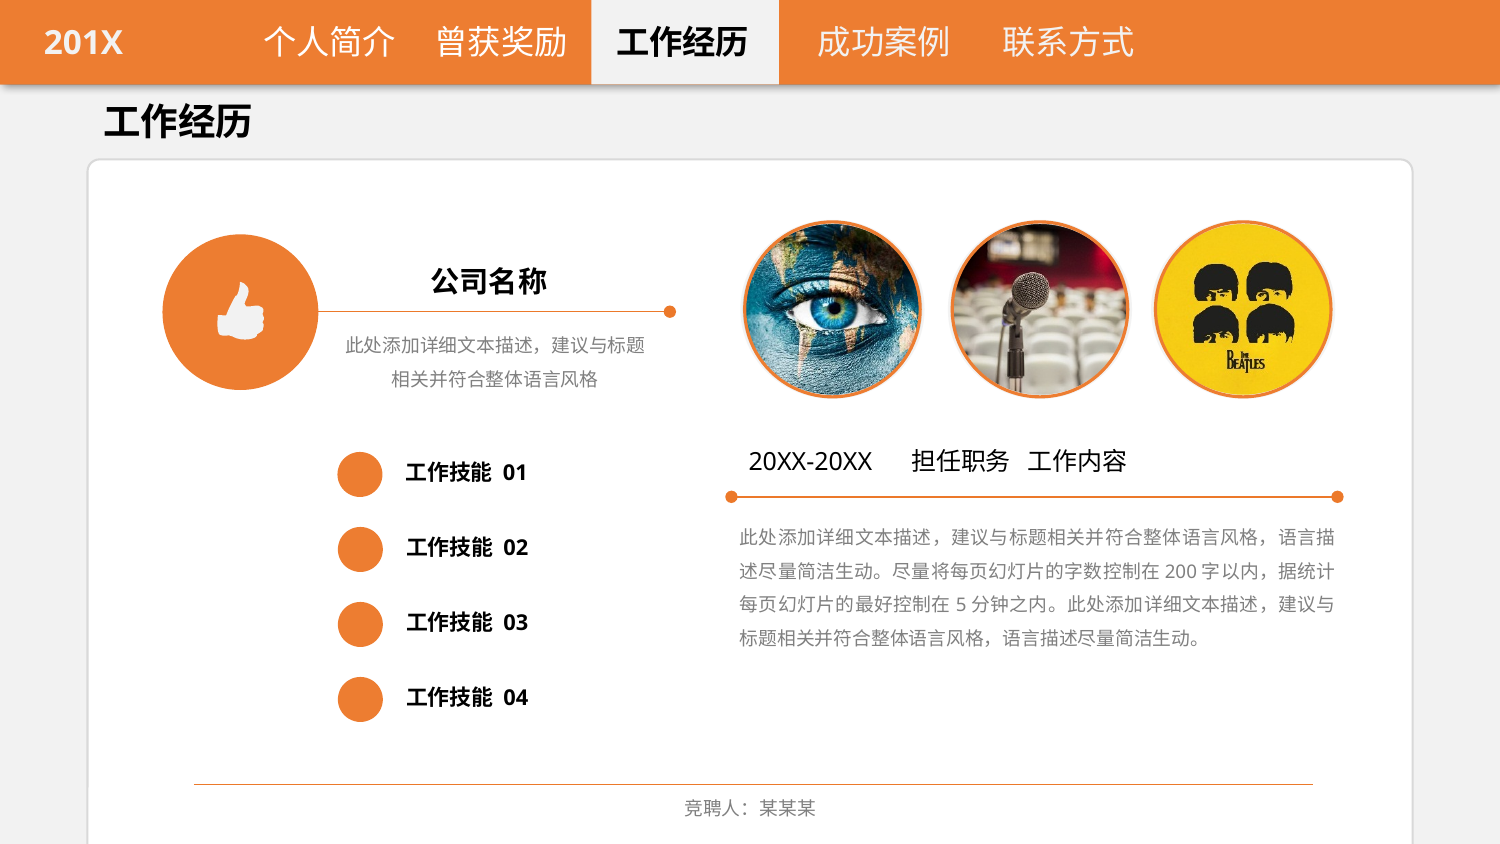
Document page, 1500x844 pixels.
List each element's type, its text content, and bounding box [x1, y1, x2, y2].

text_box 公司名称 [415, 256, 563, 306]
text_box 成功案例 [803, 14, 966, 69]
text_box [335, 524, 385, 575]
text_box 工作技能 04 [391, 676, 544, 718]
text_box 201X [29, 14, 139, 69]
text_box 工作经历 [601, 14, 764, 69]
text_box [335, 599, 385, 650]
text_box 工作技能 02 [391, 526, 544, 568]
text_box 20XX-20XX 担任职务 工作内容 [733, 437, 1143, 483]
text_box 此处添加详细文本描述，建议与标题相关并符合整体语言风格，语言描述尽量简洁生动。尽量将每页幻灯片的字数控制在200字以内，据统计每页幻灯片的最好控制在5分钟之内。此处添加详细文本描述，建议与标题相关并符合整体语言风格，语言描述尽量简洁生动。 [725, 507, 1350, 657]
text_box 曾获奖励 [419, 14, 583, 70]
text_box 此处添加详细文本描述，建议与标题相关并符合整体语言风格 [321, 318, 669, 398]
text_box [335, 449, 385, 500]
text_box 竞聘人：某某某 [669, 788, 831, 827]
text_box [781, 0, 1500, 86]
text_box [1152, 221, 1334, 398]
text_box 个人简介 [248, 14, 412, 69]
text_box 联系方式 [987, 14, 1151, 69]
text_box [742, 221, 923, 398]
text_box 工作技能 03 [391, 601, 544, 643]
text_box [335, 674, 385, 725]
text_box 工作经历 [88, 90, 269, 151]
text_box [589, 0, 781, 86]
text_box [949, 221, 1131, 398]
text_box 工作技能 01 [391, 451, 543, 493]
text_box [162, 234, 319, 391]
text_box [0, 0, 589, 86]
